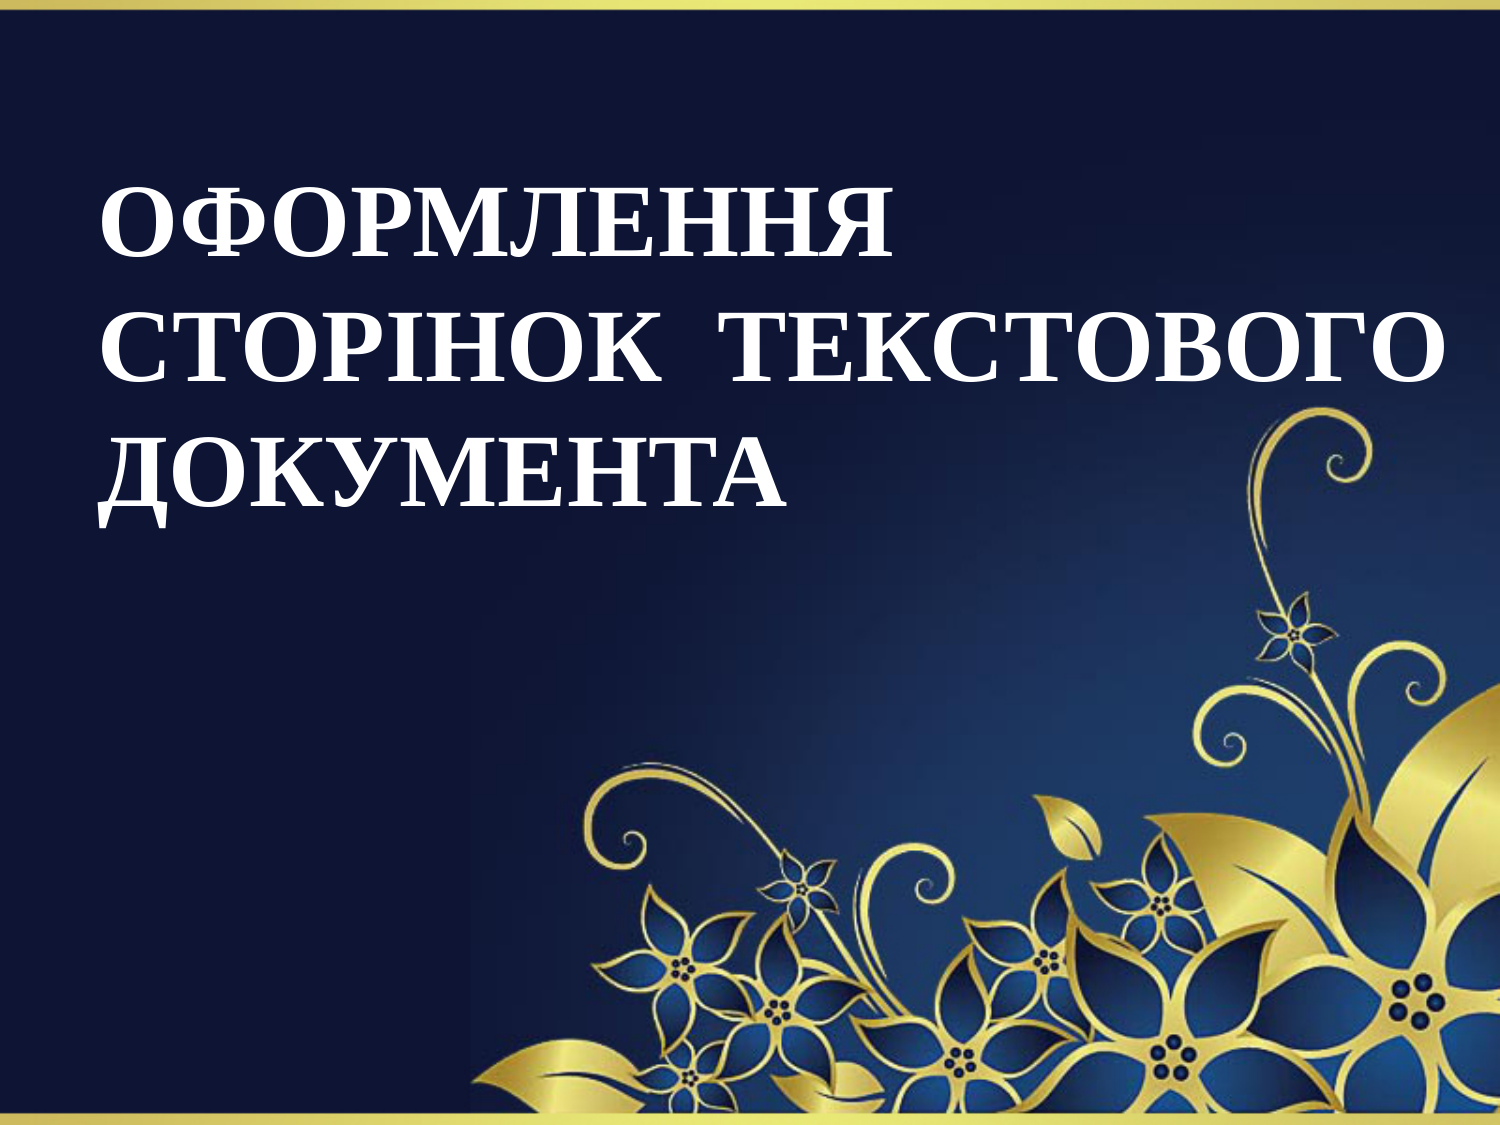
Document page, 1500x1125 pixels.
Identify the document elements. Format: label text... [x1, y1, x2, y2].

picture [0, 0, 1500, 1125]
title ОФОРМЛЕННЯ СТОРІНОК ТЕКСТОВОГО ДОКУМЕНТА [81, 128, 1466, 552]
